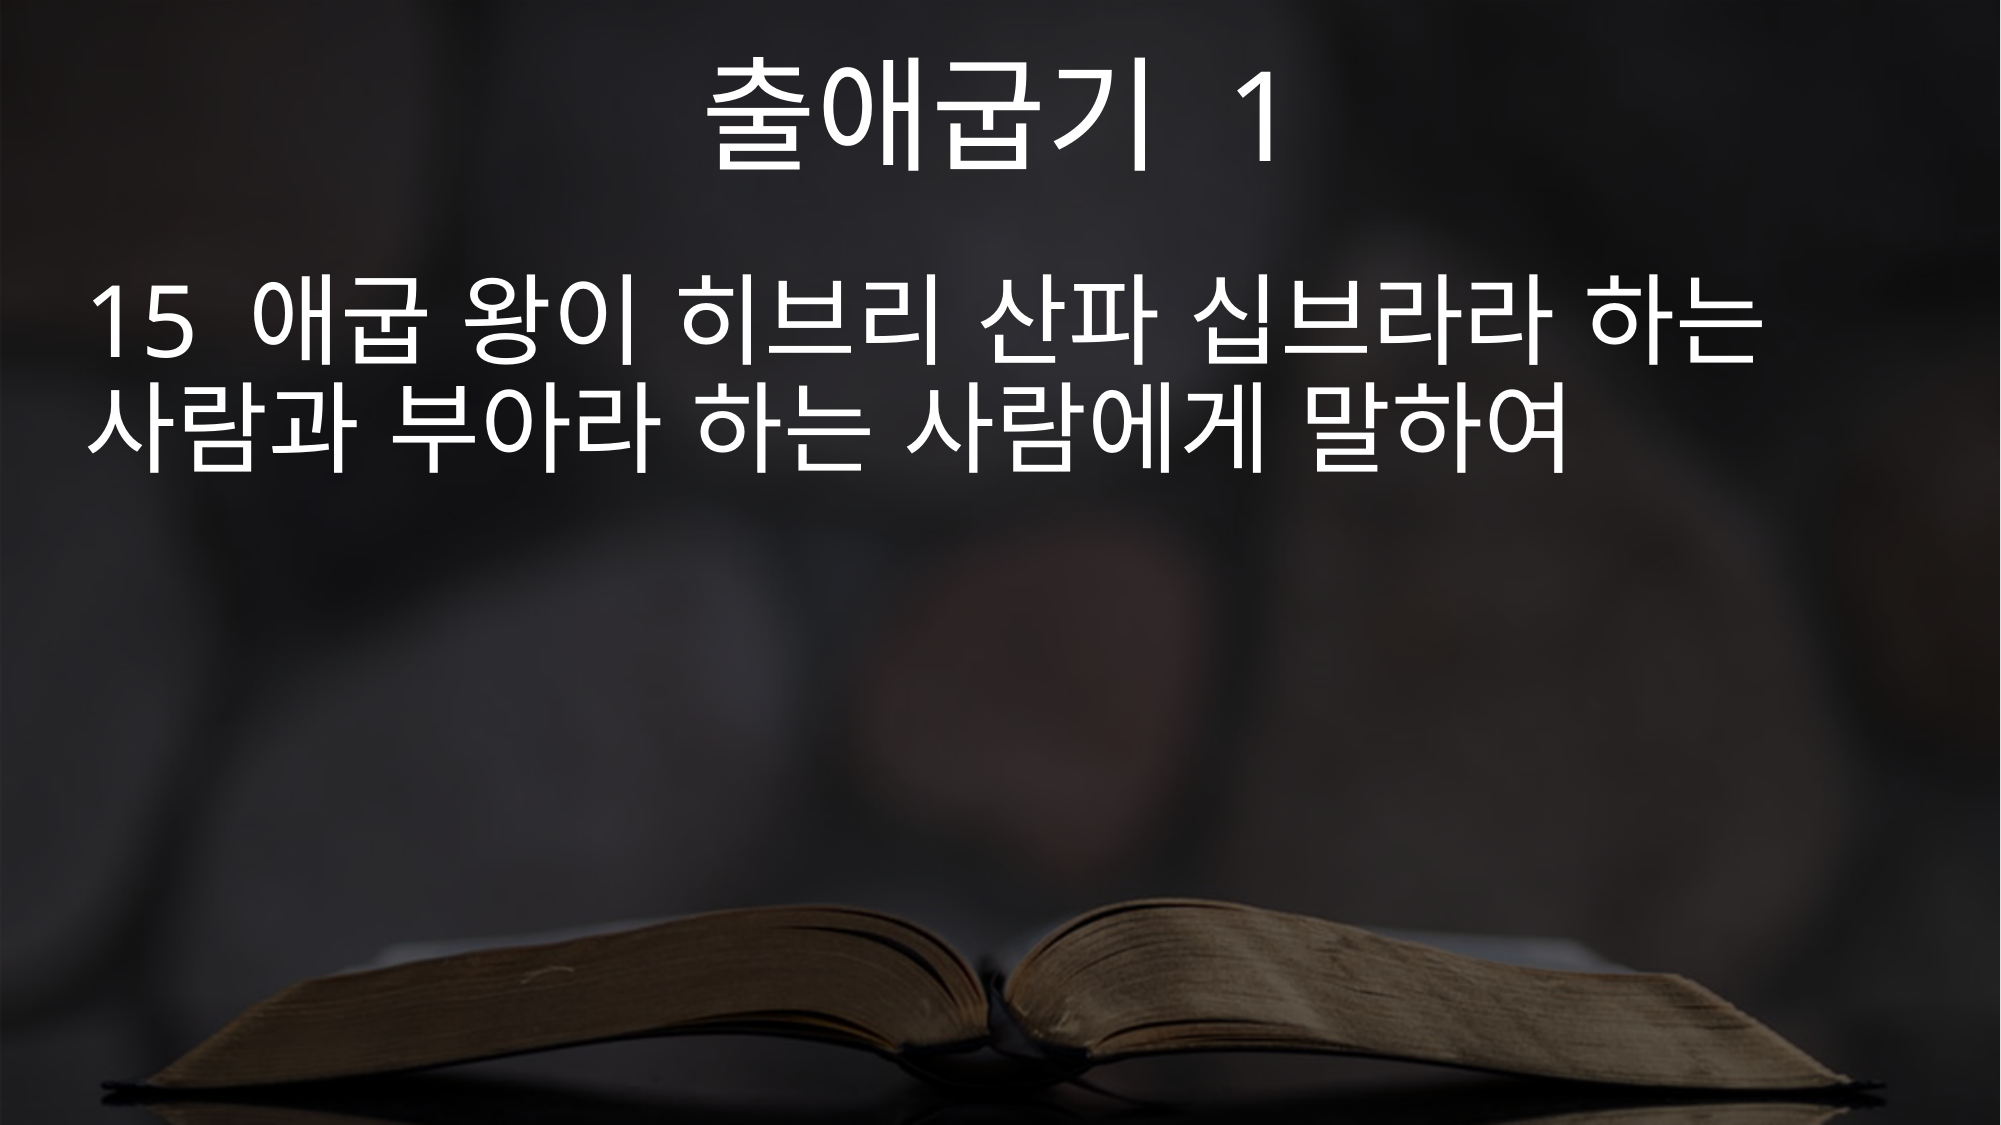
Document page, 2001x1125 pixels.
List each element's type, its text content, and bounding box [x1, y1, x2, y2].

picture [0, 0, 2001, 1125]
footer 출애굽기 1 [0, 32, 2000, 192]
list 15 애굽 왕이 히브리 산파 십브라라 하는 사람과 부아라 하는 사람에게 말하여 [69, 263, 1953, 423]
